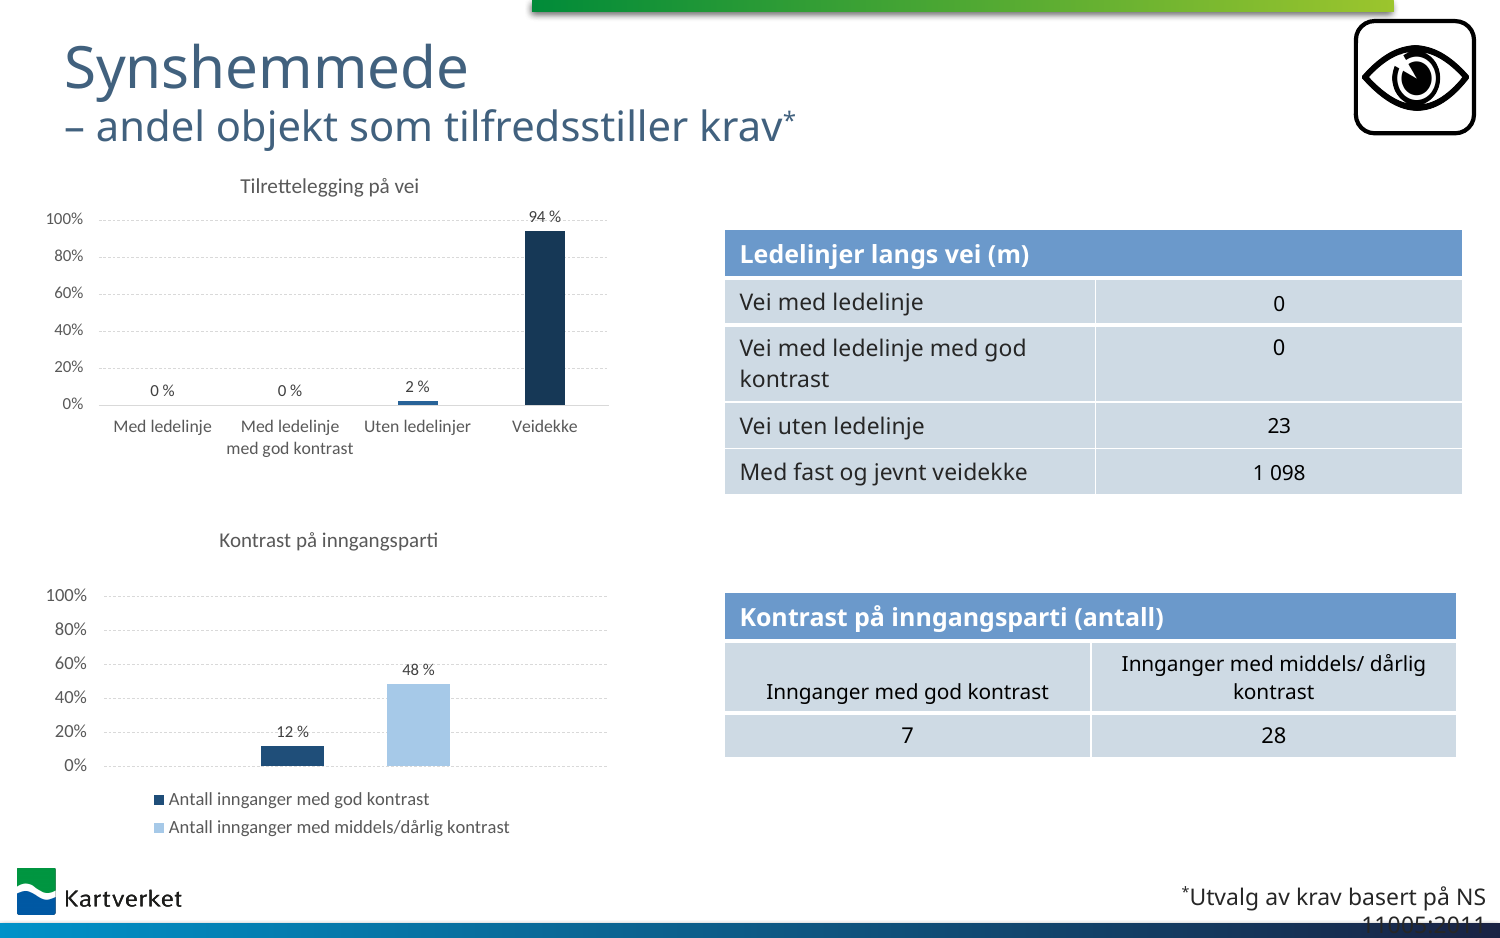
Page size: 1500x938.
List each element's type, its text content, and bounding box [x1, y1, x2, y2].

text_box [1355, 20, 1475, 134]
table_cell Innganger med middels/ dårlig kontrast [1092, 643, 1456, 711]
table_cell 28 [1092, 715, 1456, 757]
table_cell 1 098 [1096, 449, 1462, 494]
picture [41, 166, 619, 492]
table_cell Vei uten ledelinje [725, 403, 1095, 448]
table_cell Med fast og jevnt veidekke [725, 449, 1095, 494]
table_cell 0 [1096, 327, 1462, 401]
table_cell 0 [1096, 280, 1462, 323]
table_header Kontrast på inngangsparti (antall) [725, 593, 1456, 639]
text_box *Utvalg av krav basert på NS 11005:2011 [1068, 873, 1500, 938]
table_cell Innganger med god kontrast [725, 643, 1090, 711]
table_cell 7 [725, 715, 1090, 757]
picture [41, 520, 617, 846]
text_box Synshemmede – andel objekt som tilfredsstiller krav* [49, 24, 1431, 158]
table_cell Vei med ledelinje [725, 280, 1095, 323]
table_header Ledelinjer langs vei (m) [725, 230, 1462, 276]
table_cell Vei med ledelinje med god kontrast [725, 327, 1095, 401]
table_cell 23 [1096, 403, 1462, 448]
